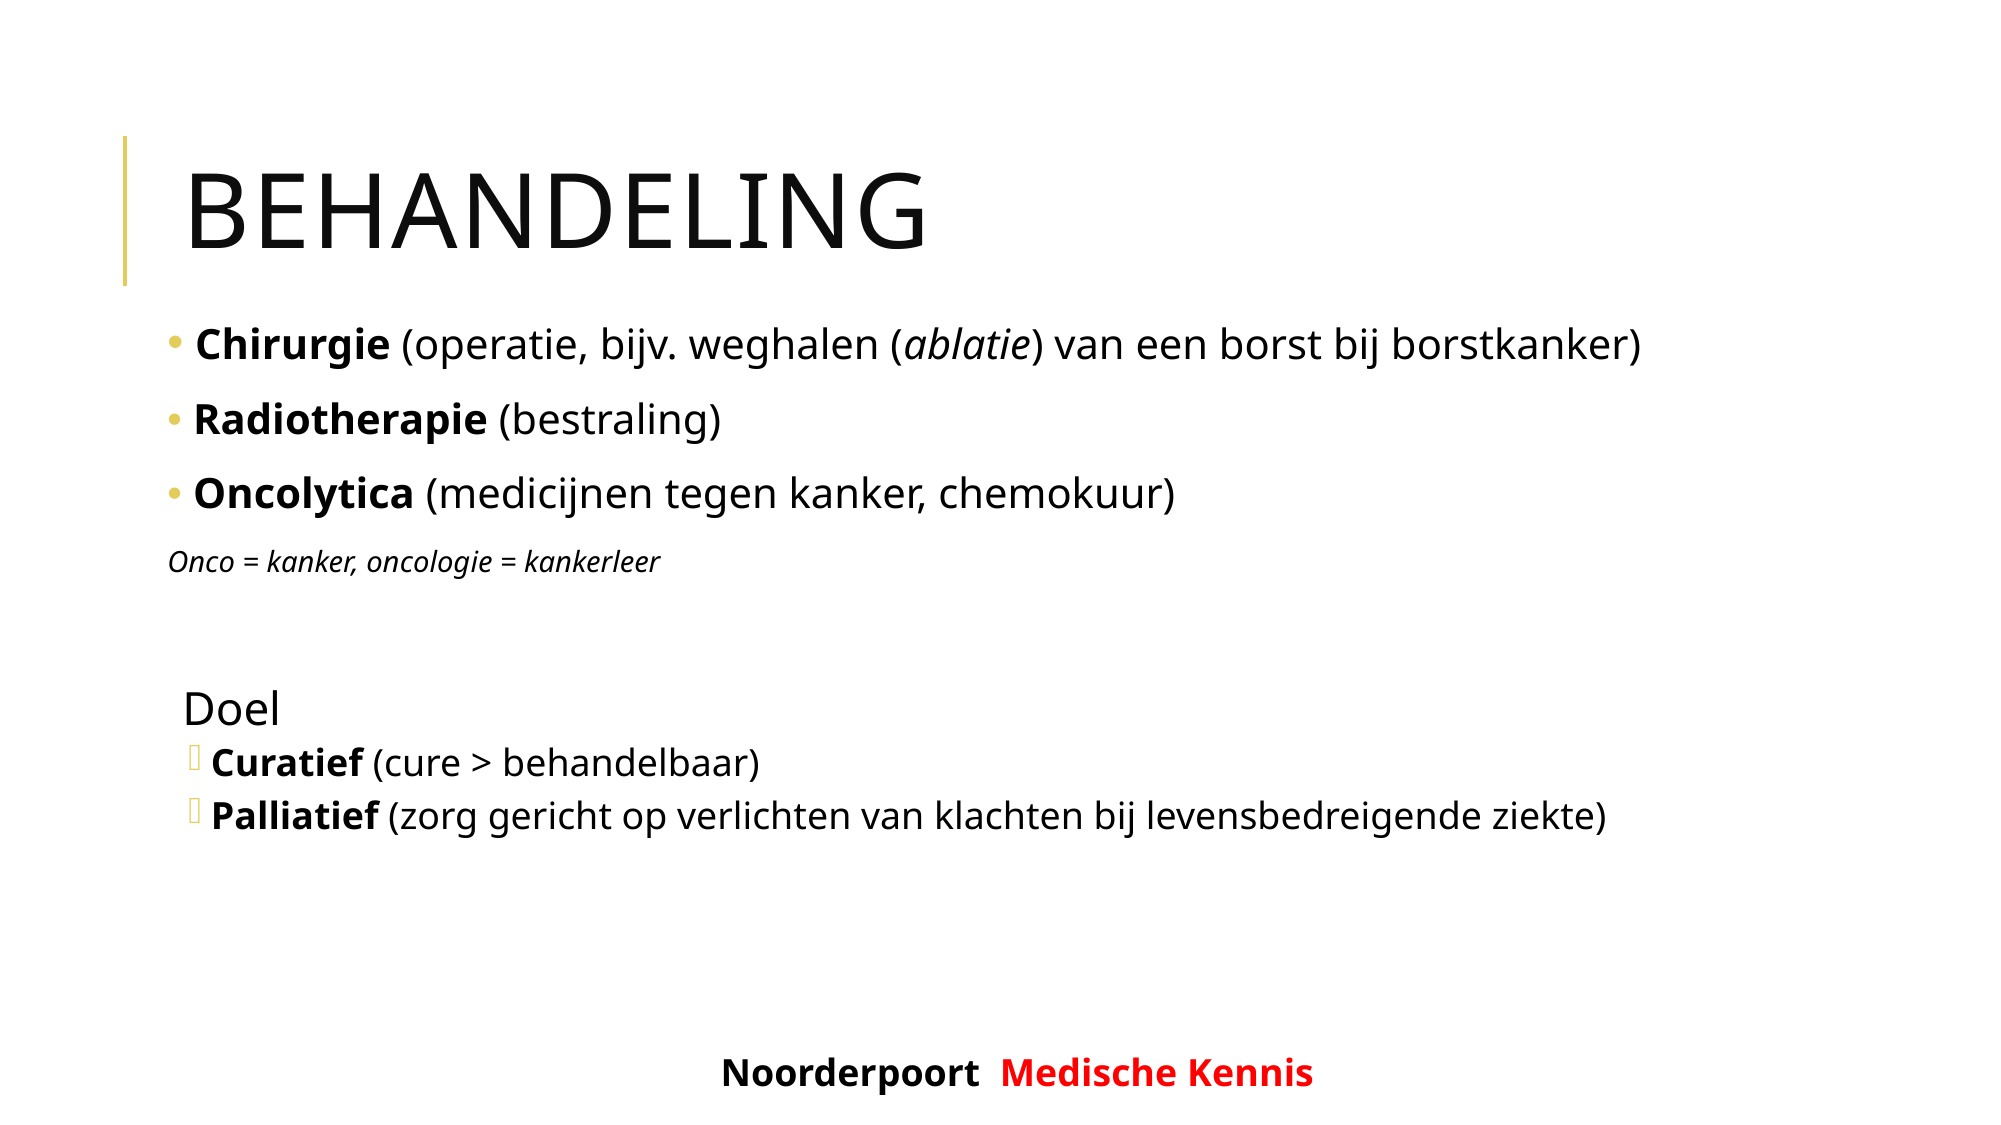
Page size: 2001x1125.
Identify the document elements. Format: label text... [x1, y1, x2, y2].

text_box Noorderpoort Medische Kennis [705, 1041, 1369, 1102]
title behandeling [168, 96, 1763, 342]
list Chirurgie (operatie, bijv. weghalen (ablatie) van een borst bij borstkanker) Radiotherapie (bestraling) Oncolytica (medicijnen tegen kanker, chemokuur) Onco = kanker, oncologie = kankerleer Doel Curatief (cure > behandelbaar) Palliatief (zorg gericht op verlichten van klachten bij levensbedreigende ziekte) [159, 312, 1755, 973]
